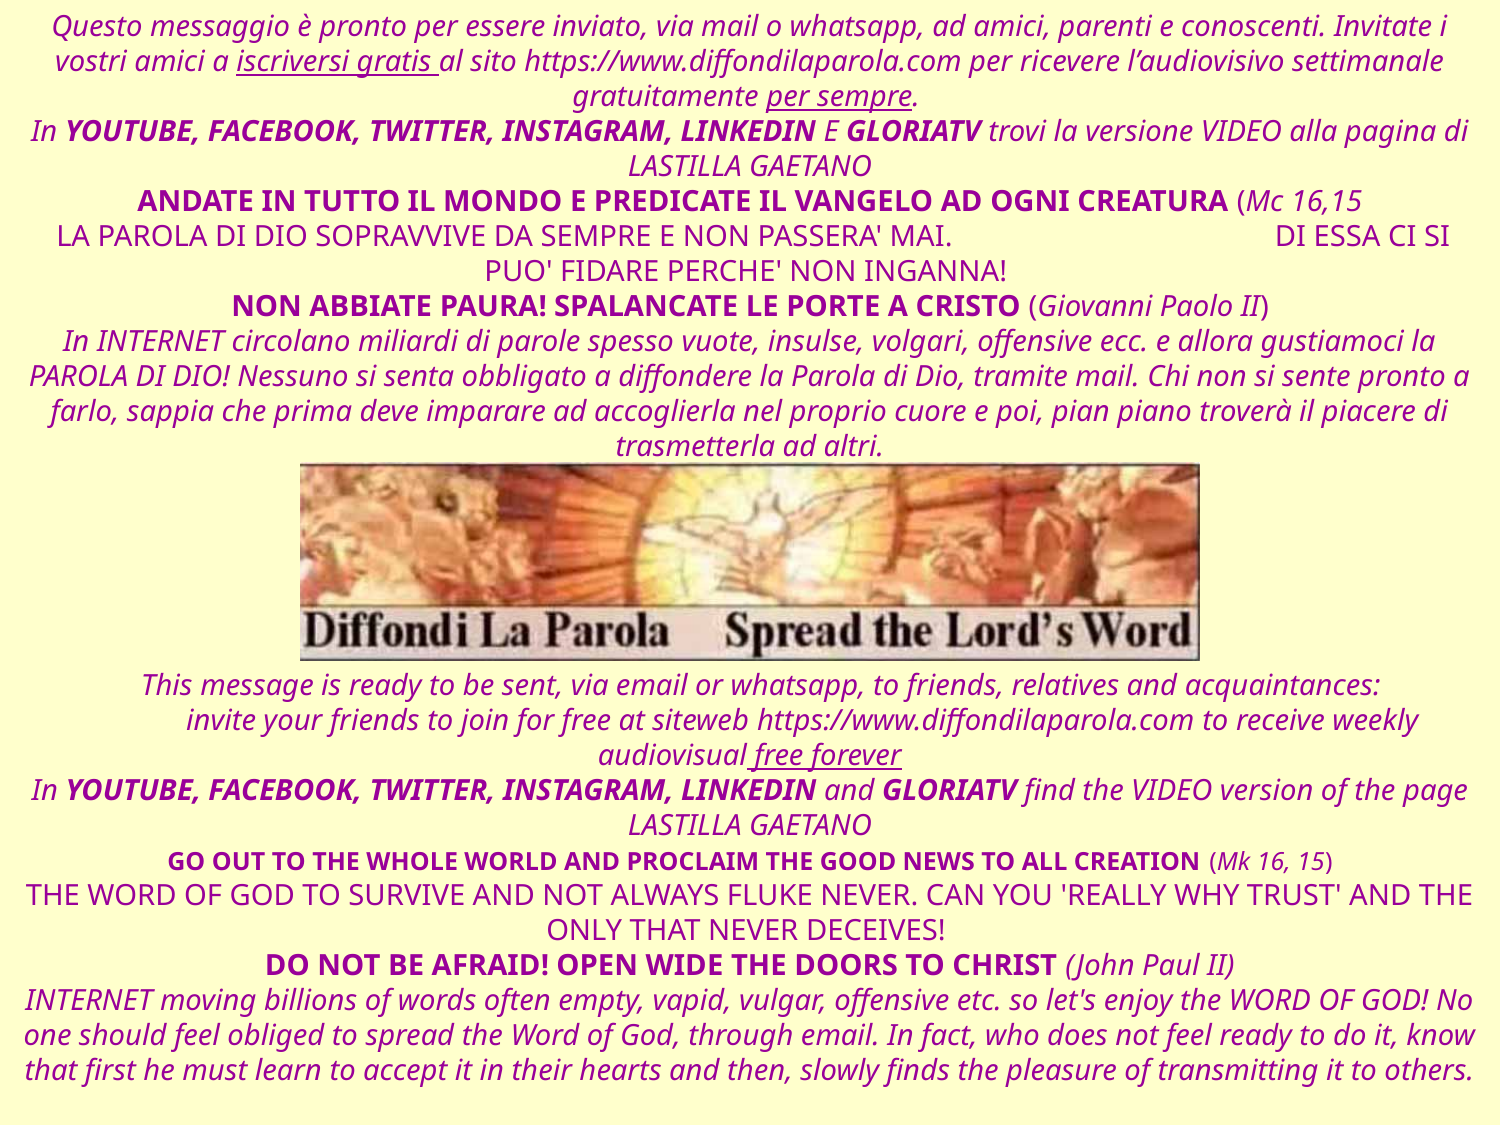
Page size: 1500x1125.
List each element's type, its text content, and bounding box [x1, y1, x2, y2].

text_box Questo messaggio è pronto per essere inviato, via mail o whatsapp, ad amici, parenti e conoscenti. Invitate i vostri amici a iscriversi gratis al sito https://www.diffondilaparola.com per ricevere l’audiovisivo settimanale gratuitamente per sempre. In YOUTUBE, FACEBOOK, TWITTER, INSTAGRAM, LINKEDIN E GLORIATV trovi la versione VIDEO alla pagina di LASTILLA GAETANO ANDATE IN TUTTO IL MONDO E PREDICATE IL VANGELO AD OGNI CREATURA (Mc 16,15 LA PAROLA DI DIO SOPRAVVIVE DA SEMPRE E NON PASSERA' MAI. DI ESSA CI SI PUO' FIDARE PERCHE' NON INGANNA! NON ABBIATE PAURA! SPALANCATE LE PORTE A CRISTO (Giovanni Paolo II) In INTERNET circolano miliardi di parole spesso vuote, insulse, volgari, offensive ecc. e allora gustiamoci la PAROLA DI DIO! Nessuno si senta obbligato a diffondere la Parola di Dio, tramite mail. Chi non si sente pronto a farlo, sappia che prima deve imparare ad accoglierla nel proprio cuore e poi, pian piano troverà il piacere di trasmetterla ad altri. This message is ready to be sent, via email or whatsapp, to friends, relatives and acquaintances: invite your friends to join for free at siteweb https://www.diffondilaparola.com to receive weekly audiovisual free forever In YOUTUBE, FACEBOOK, TWITTER, INSTAGRAM, LINKEDIN and GLORIATV find the VIDEO version of the page LASTILLA GAETANO GO OUT TO THE WHOLE WORLD AND PROCLAIM THE GOOD NEWS TO ALL CREATION (Mk 16, 15) THE WORD OF GOD TO SURVIVE AND NOT ALWAYS FLUKE NEVER. CAN YOU 'REALLY WHY TRUST' AND THE ONLY THAT NEVER DECEIVES! DO NOT BE AFRAID! OPEN WIDE THE DOORS TO CHRIST (John Paul II) INTERNET moving billions of words often empty, vapid, vulgar, offensive etc. so let's enjoy the WORD OF GOD! No one should feel obliged to spread the Word of God, through email. In fact, who does not feel ready to do it, know that first he must learn to accept it in their hearts and then, slowly finds the pleasure of transmitting it to others. [0, 0, 1500, 1094]
picture [299, 462, 1200, 661]
